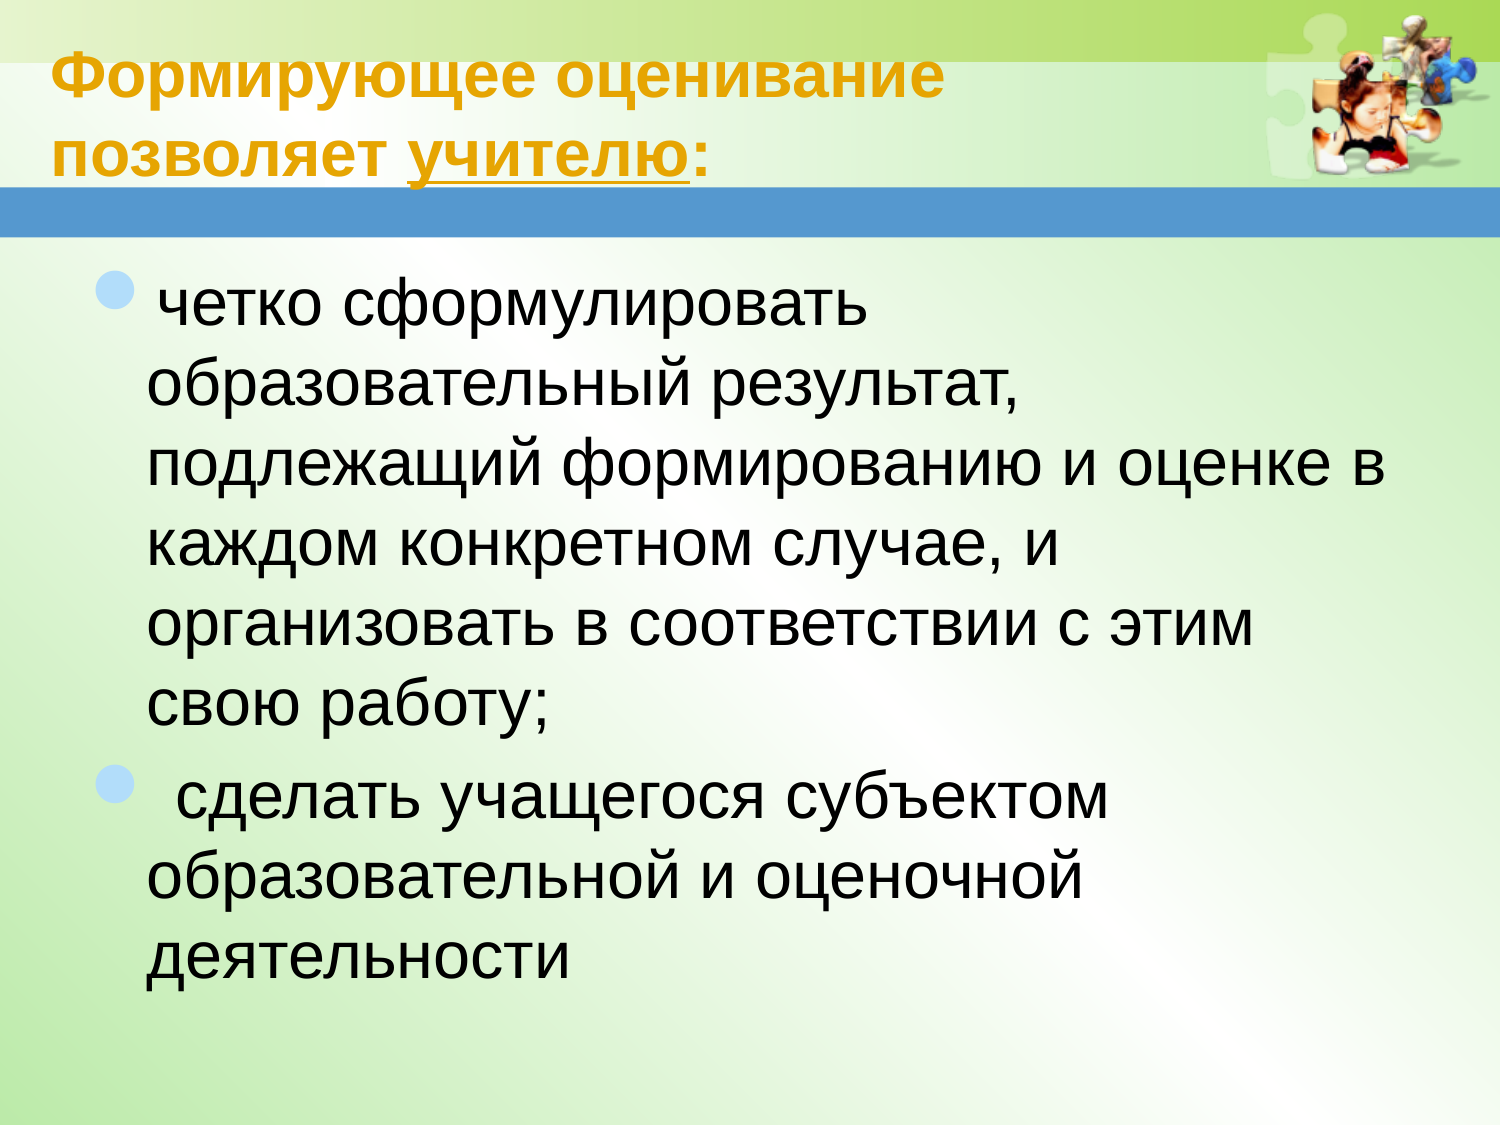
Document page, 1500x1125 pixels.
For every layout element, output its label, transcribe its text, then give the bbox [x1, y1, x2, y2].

picture [1265, 12, 1493, 185]
list четко сформулировать образовательный результат, подлежащий формированию и оценке в каждом конкретном случае, и организовать в соответствии с этим свою работу; сделать учащегося субъектом образовательной и оценочной деятельности [74, 251, 1426, 1076]
title Формирующее оценивание позволяет учителю: [34, 23, 1261, 199]
